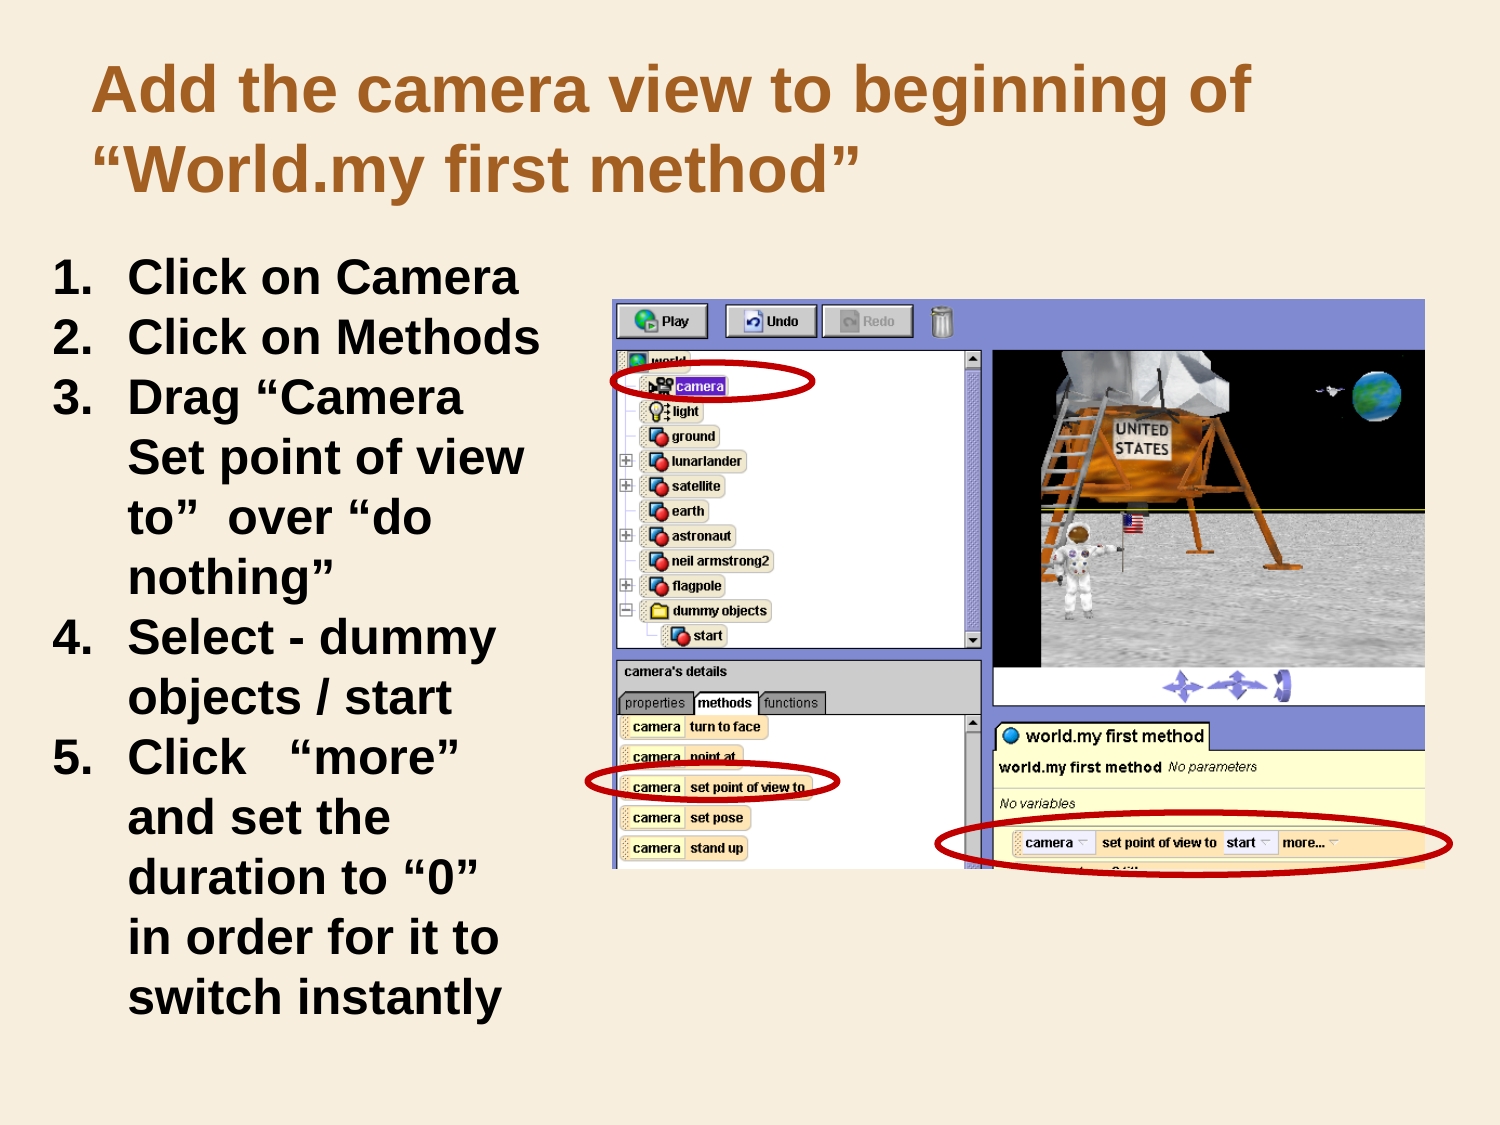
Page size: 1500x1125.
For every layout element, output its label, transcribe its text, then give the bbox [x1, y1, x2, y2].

text_box Click on Camera Click on Methods Drag “Camera Set point of view to” over “do nothing” Select - dummy objects / start Click “more” and set the duration to “0” in order for it to switch instantly [37, 237, 563, 1033]
picture [612, 299, 1426, 869]
text_box [1429, 831, 1450, 857]
text_box [587, 771, 607, 792]
text_box Add the camera view to beginning of “World.my first method” [74, 38, 1425, 214]
